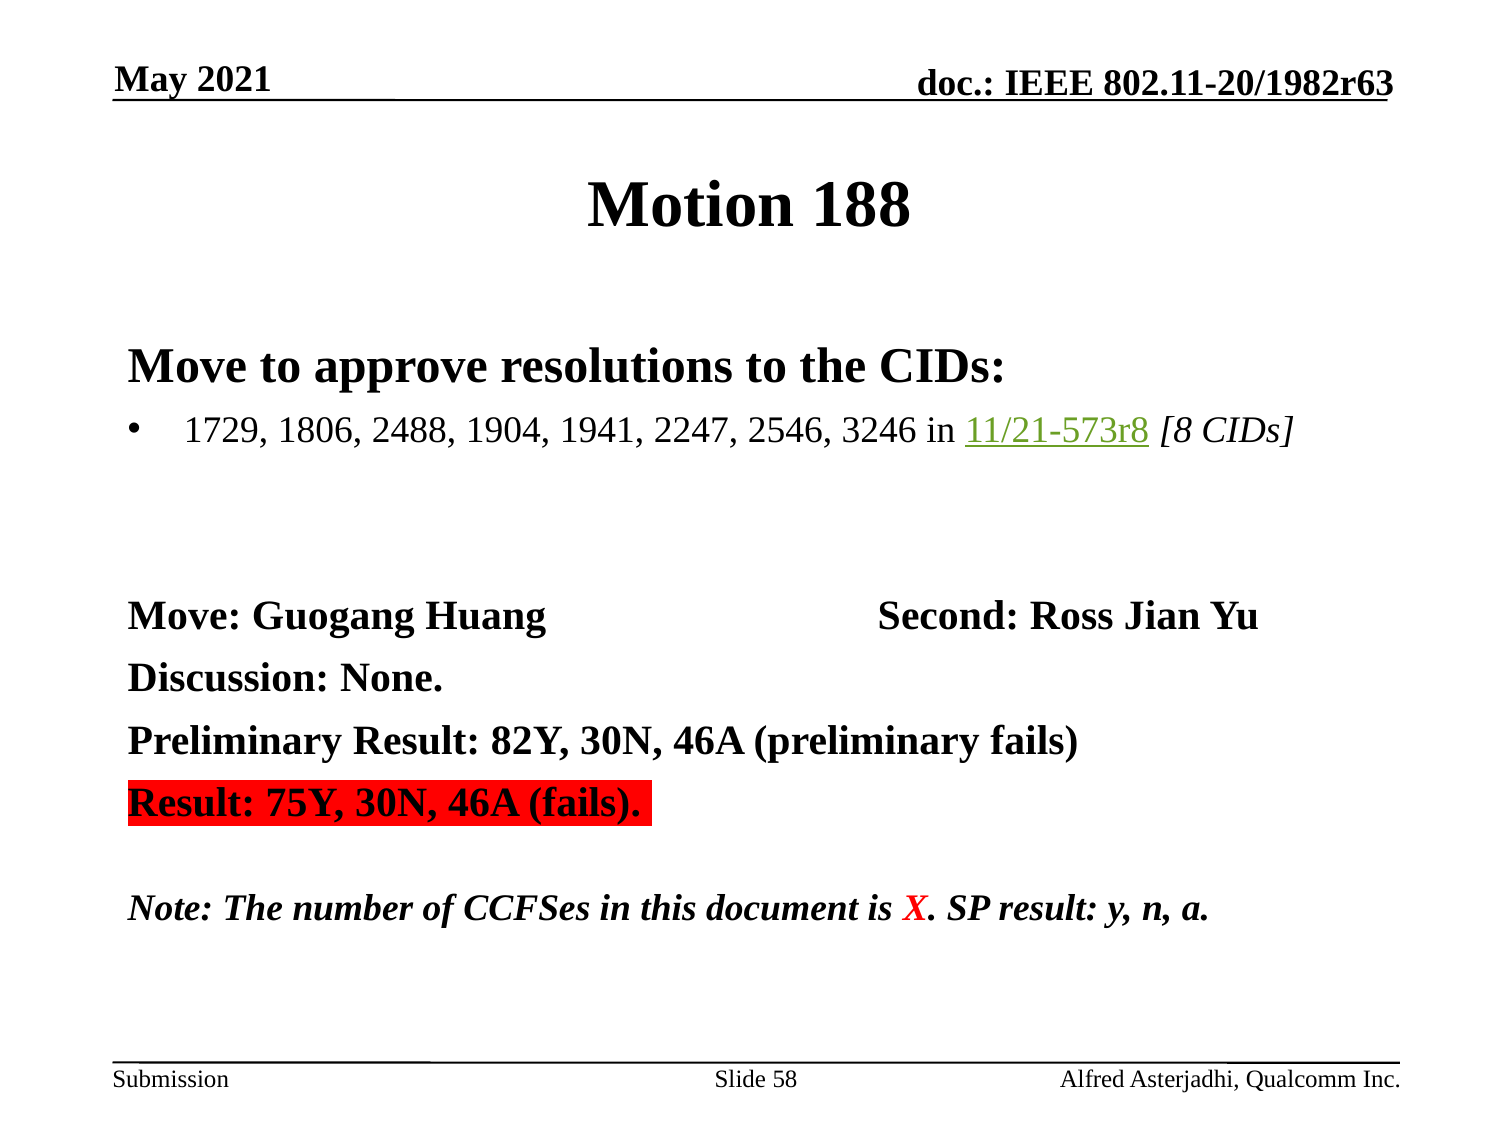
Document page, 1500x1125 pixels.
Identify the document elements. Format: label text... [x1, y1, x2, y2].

slide_number Slide 58 [712, 1061, 800, 1123]
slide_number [114, 54, 423, 100]
footer Alfred Asterjadhi, Qualcomm Inc. [878, 1061, 1402, 1093]
title Motion 188 [112, 112, 1388, 288]
list Move to approve resolutions to the CIDs: 1729, 1806, 2488, 1904, 1941, 2247, 2546, 3246 in 11/21-573r8 [8 CIDs] Move: Guogang Huang Second: Ross Jian Yu Discussion: None. Preliminary Result: 82Y, 30N, 46A (preliminary fails) Result: 75Y, 30N, 46A (fails). Note: The number of CCFSes in this document is X. SP result: y, n, a. [112, 324, 1388, 1000]
